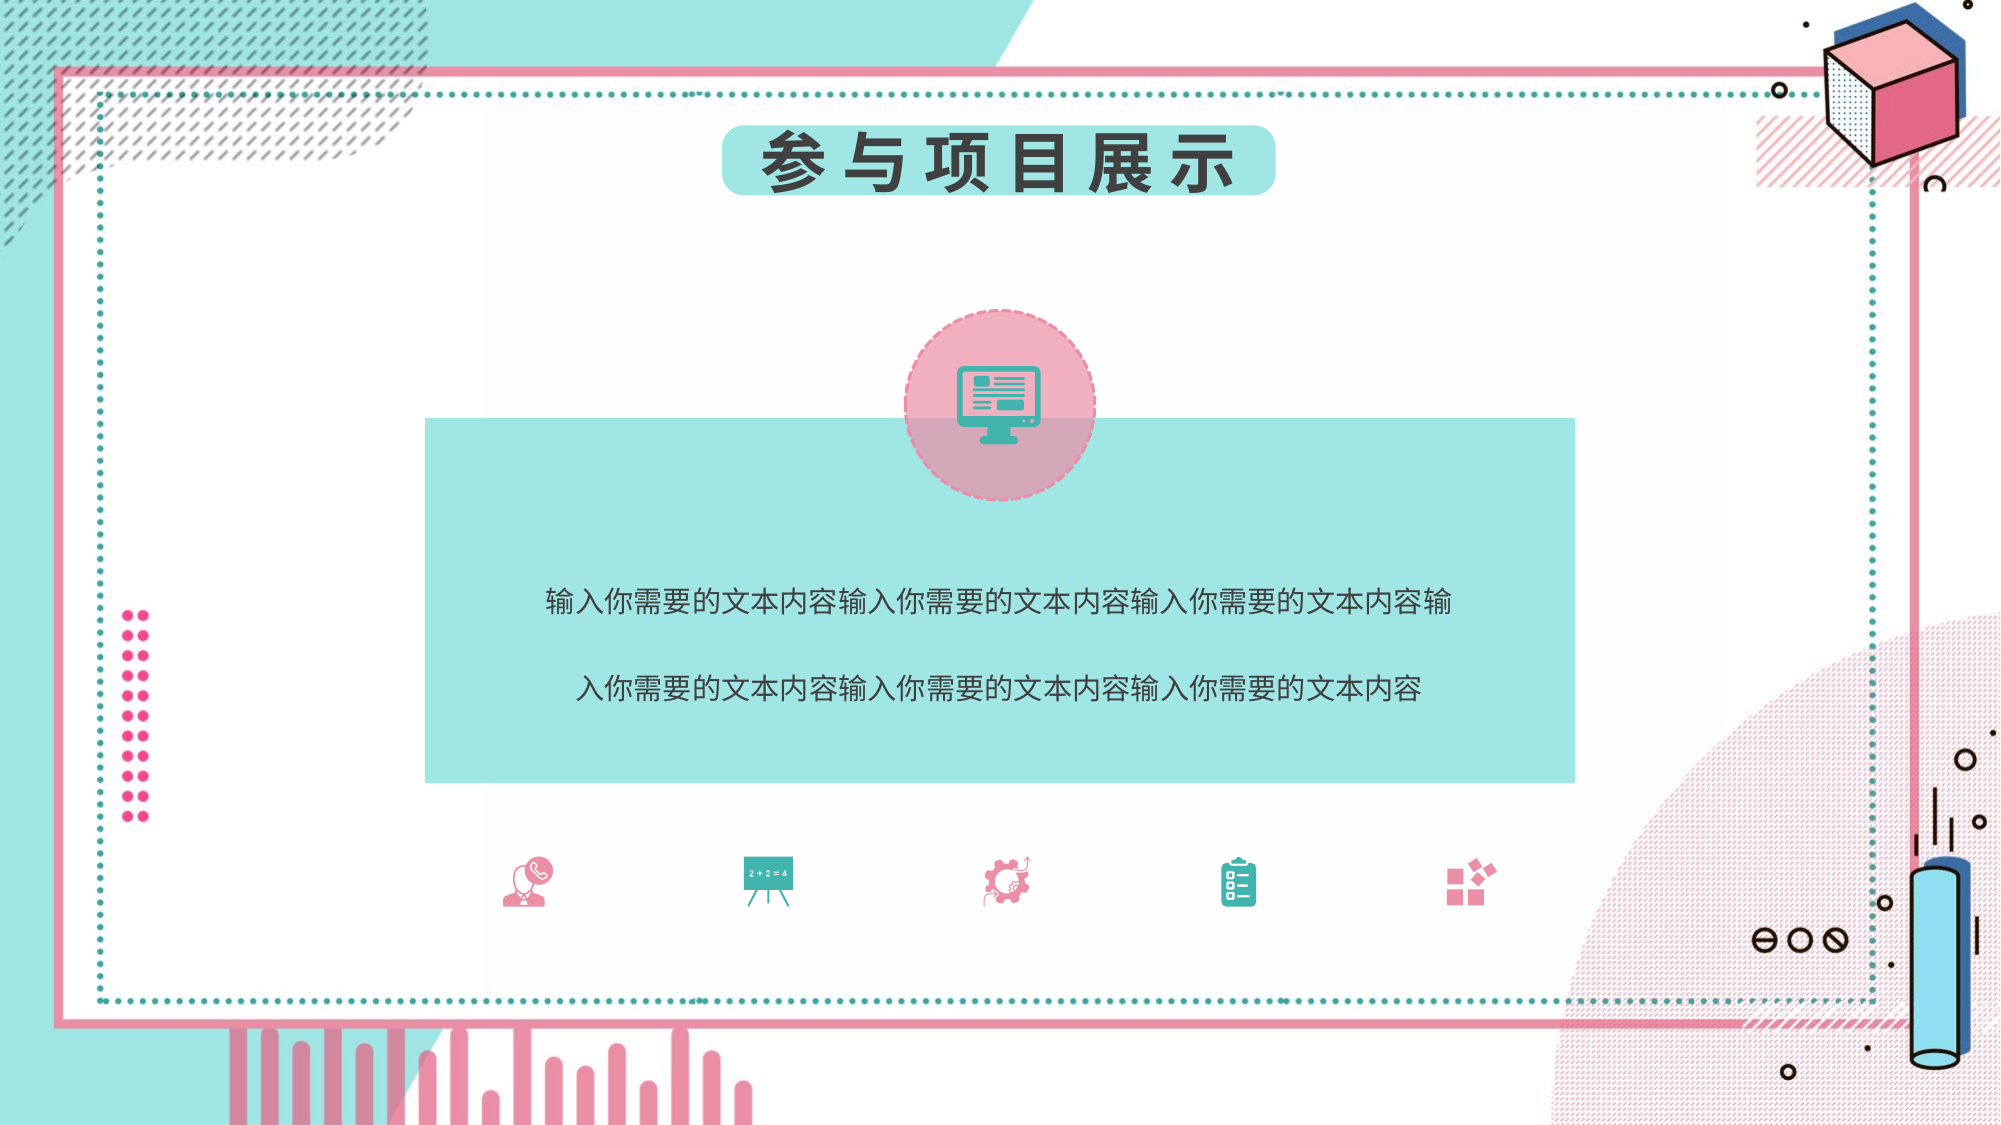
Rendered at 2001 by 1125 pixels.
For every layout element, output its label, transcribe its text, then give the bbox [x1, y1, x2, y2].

text_box [503, 856, 554, 907]
text_box [743, 856, 793, 907]
picture [0, 0, 2001, 1125]
text_box [424, 417, 1576, 784]
text_box 参 与 项 目 展 示 [721, 124, 1277, 197]
text_box [1447, 868, 1464, 885]
text_box [1467, 889, 1484, 906]
text_box [1221, 856, 1257, 907]
text_box [957, 366, 1041, 445]
text_box [1467, 858, 1497, 887]
text_box [983, 856, 1031, 907]
text_box 输入你需要的文本内容输入你需要的文本内容输入你需要的文本内容输入你需要的文本内容输入你需要的文本内容输入你需要的文本内容 [525, 523, 1473, 713]
text_box [904, 309, 1096, 501]
text_box [1446, 889, 1463, 906]
